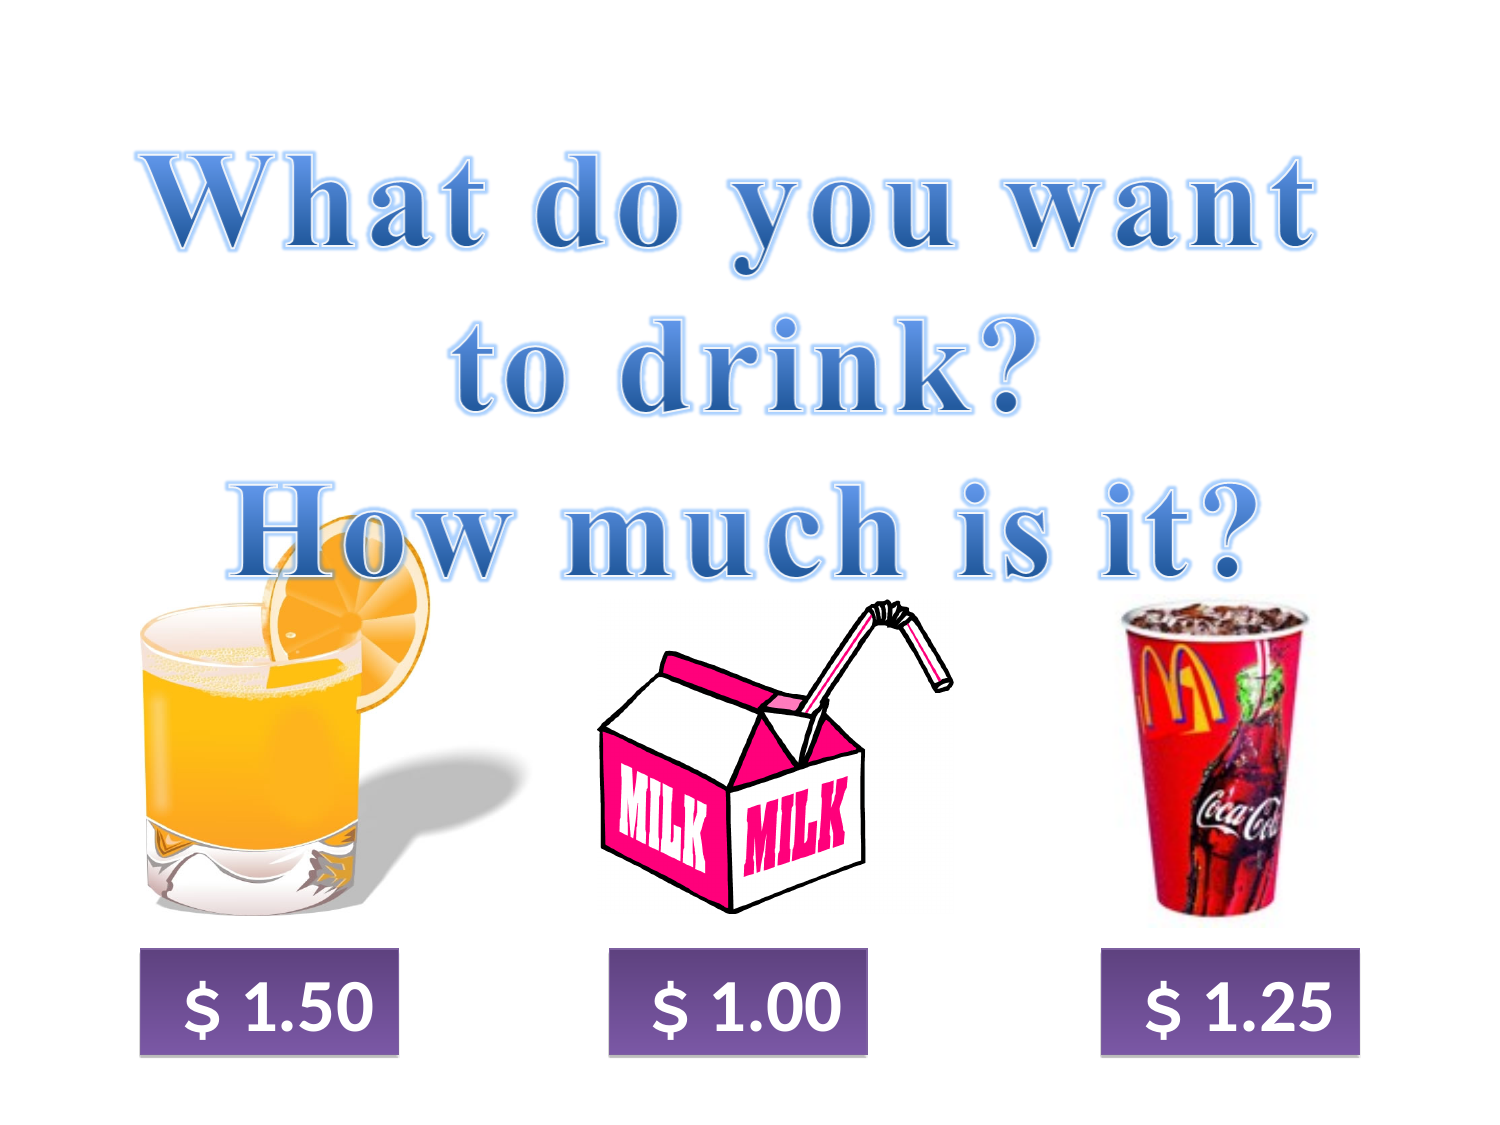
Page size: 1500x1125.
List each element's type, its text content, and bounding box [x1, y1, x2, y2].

text_box ﹩1.50 [140, 949, 399, 1055]
text_box ﹩1.25 [1101, 949, 1360, 1055]
text_box ﹩1.00 [609, 949, 868, 1055]
picture [46, 63, 1451, 928]
